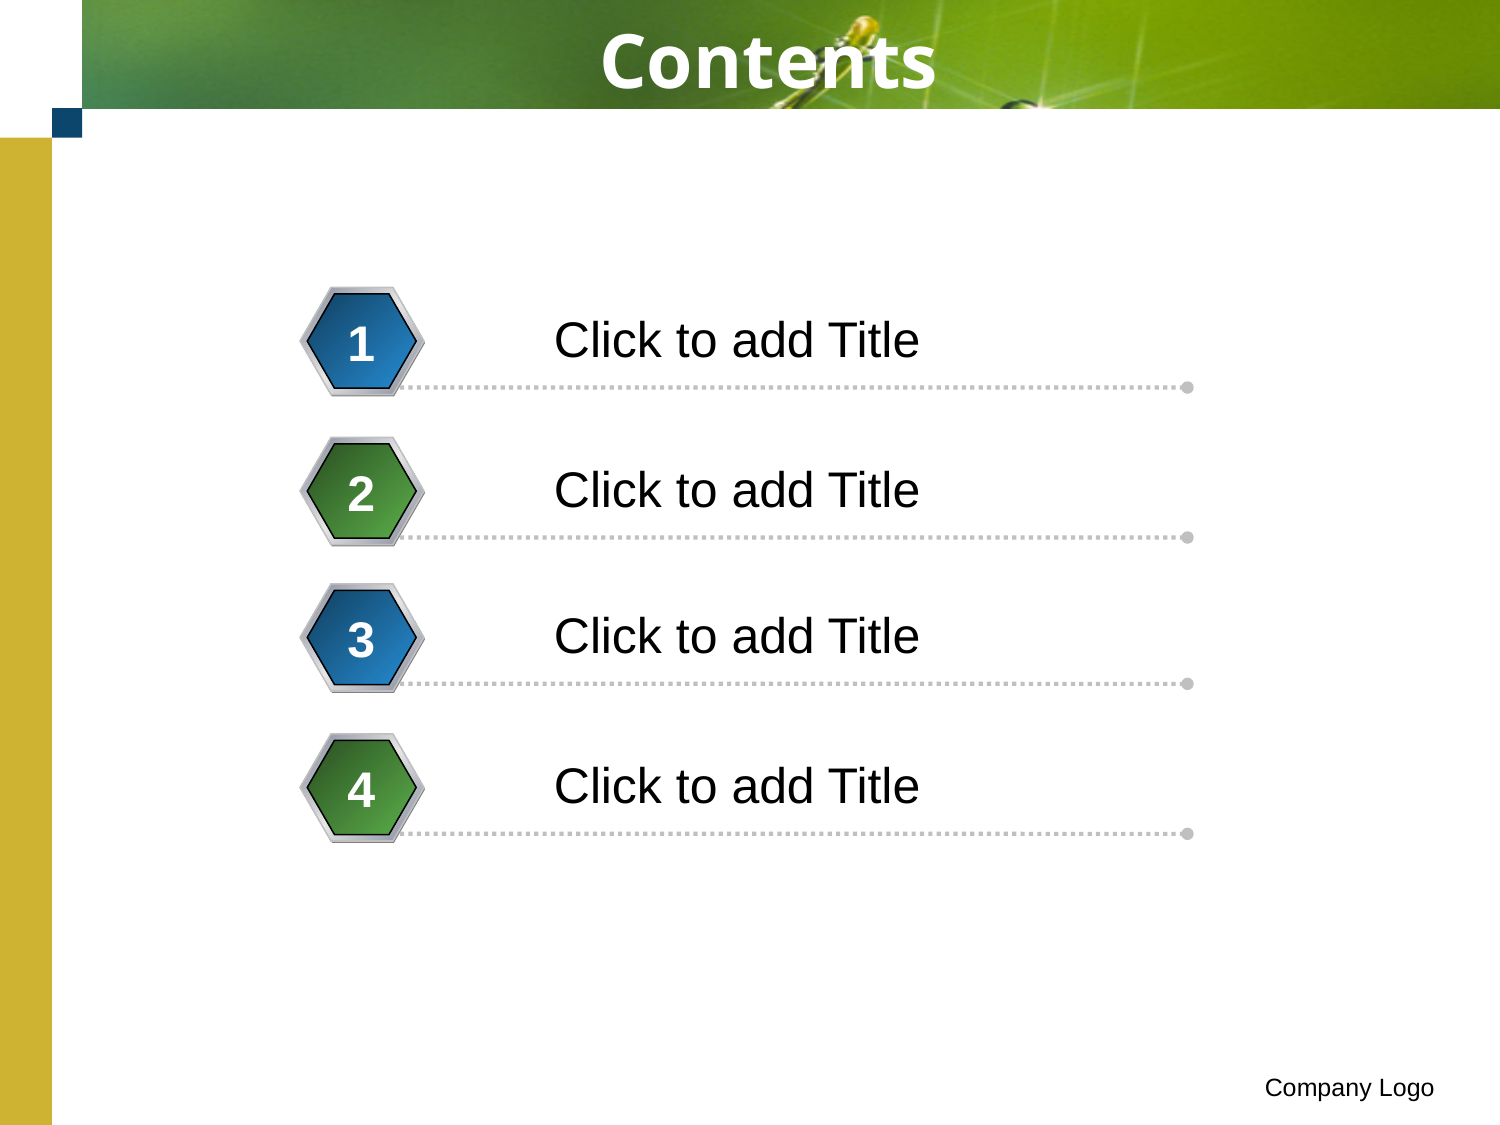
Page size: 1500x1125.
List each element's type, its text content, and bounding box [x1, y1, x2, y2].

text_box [299, 733, 1188, 843]
footer Company Logo [975, 1064, 1450, 1113]
picture [82, 0, 1500, 109]
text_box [299, 437, 1188, 547]
title Contents [87, 12, 1450, 105]
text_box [299, 583, 1188, 693]
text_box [299, 287, 1188, 397]
